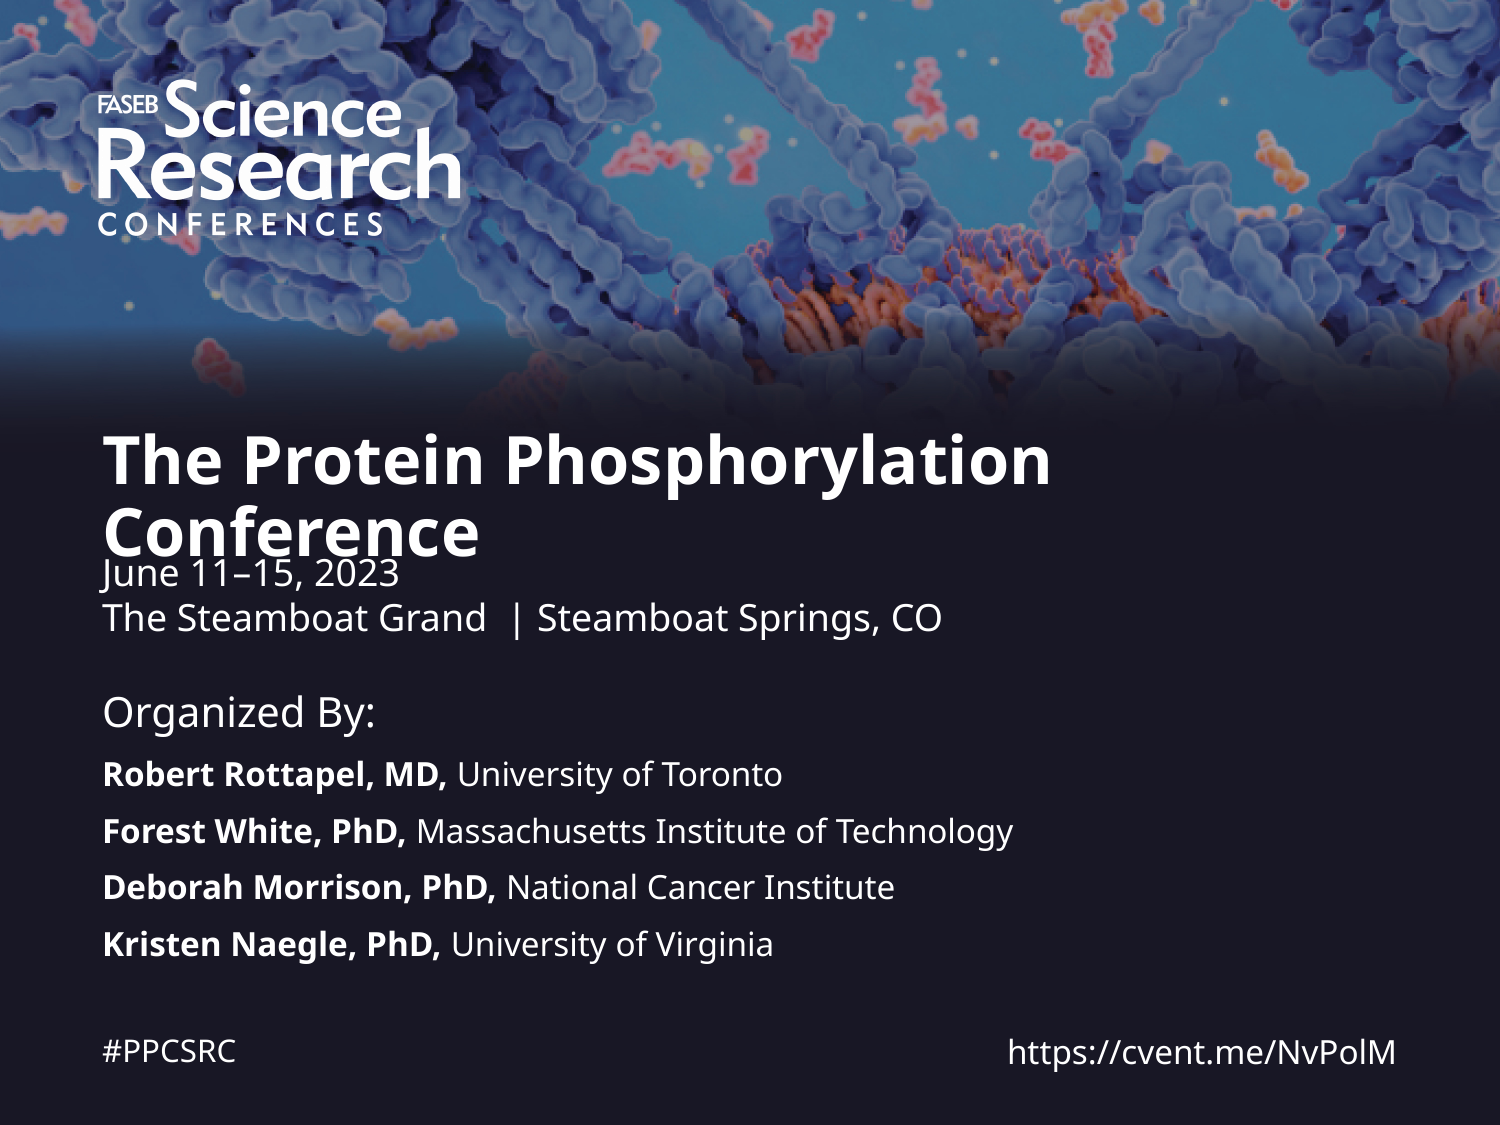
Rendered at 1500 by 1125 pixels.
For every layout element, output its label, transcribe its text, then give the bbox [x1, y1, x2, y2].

picture [0, 0, 1500, 1125]
text_box https://cvent.me/NvPolM [924, 1028, 1413, 1089]
text_box The Protein Phosphorylation Conference [87, 419, 1428, 517]
text_box Organized By: Robert Rottapel, MD, University of Toronto Forest White, PhD, Massachusetts Institute of Technology Deborah Morrison, PhD, National Cancer Institute Kristen Naegle, PhD, University of Virginia [86, 684, 1500, 1004]
text_box #PPCSRC [86, 1028, 576, 1089]
text_box June 11–15, 2023 The Steamboat Grand | Steamboat Springs, CO [86, 541, 1413, 669]
